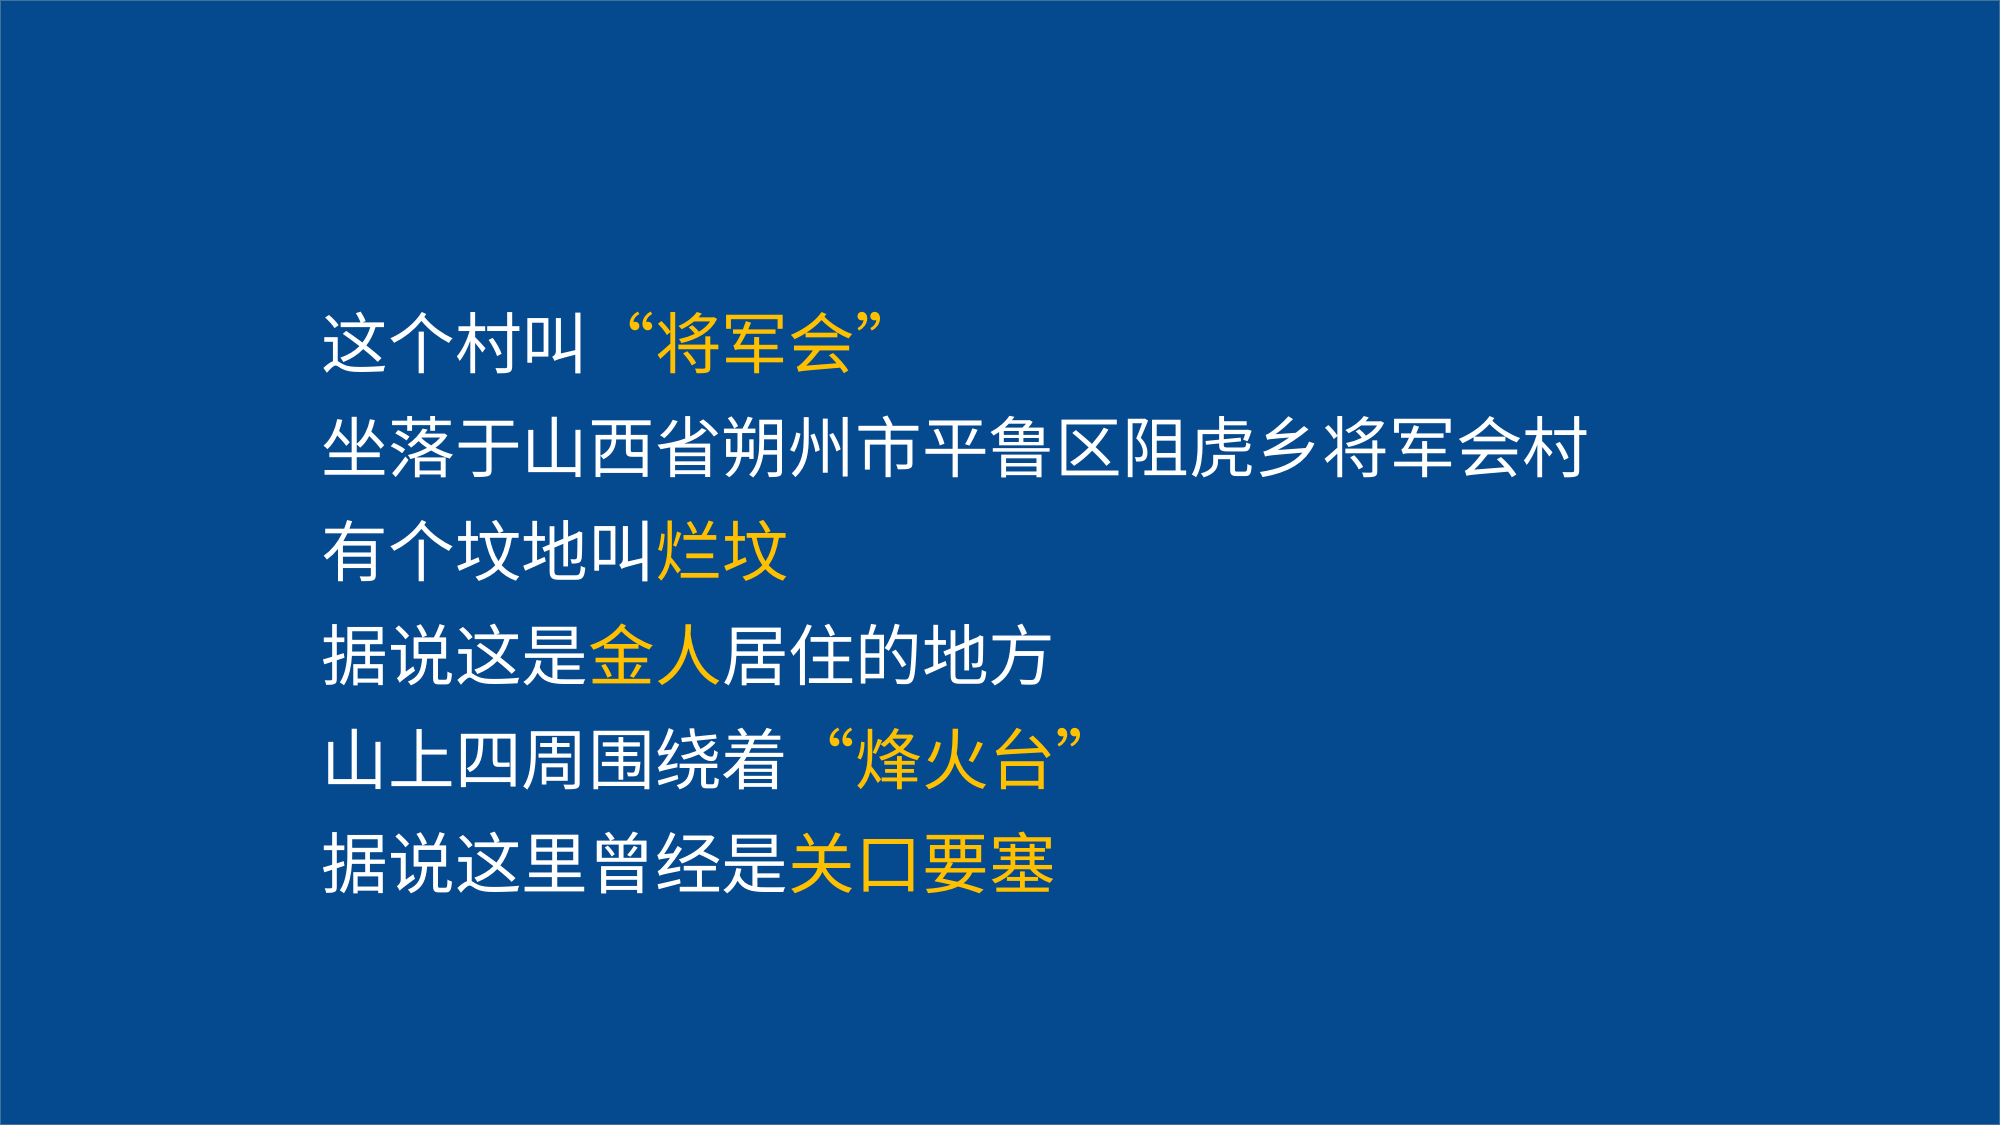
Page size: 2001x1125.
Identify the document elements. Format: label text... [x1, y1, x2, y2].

text_box [0, 0, 2000, 1125]
text_box 这个村叫“将军会” 坐落于山西省朔州市平鲁区阻虎乡将军会村 有个坟地叫烂坟 据说这是金人居住的地方 山上四周围绕着“烽火台” 据说这里曾经是关口要塞 [306, 271, 1605, 910]
